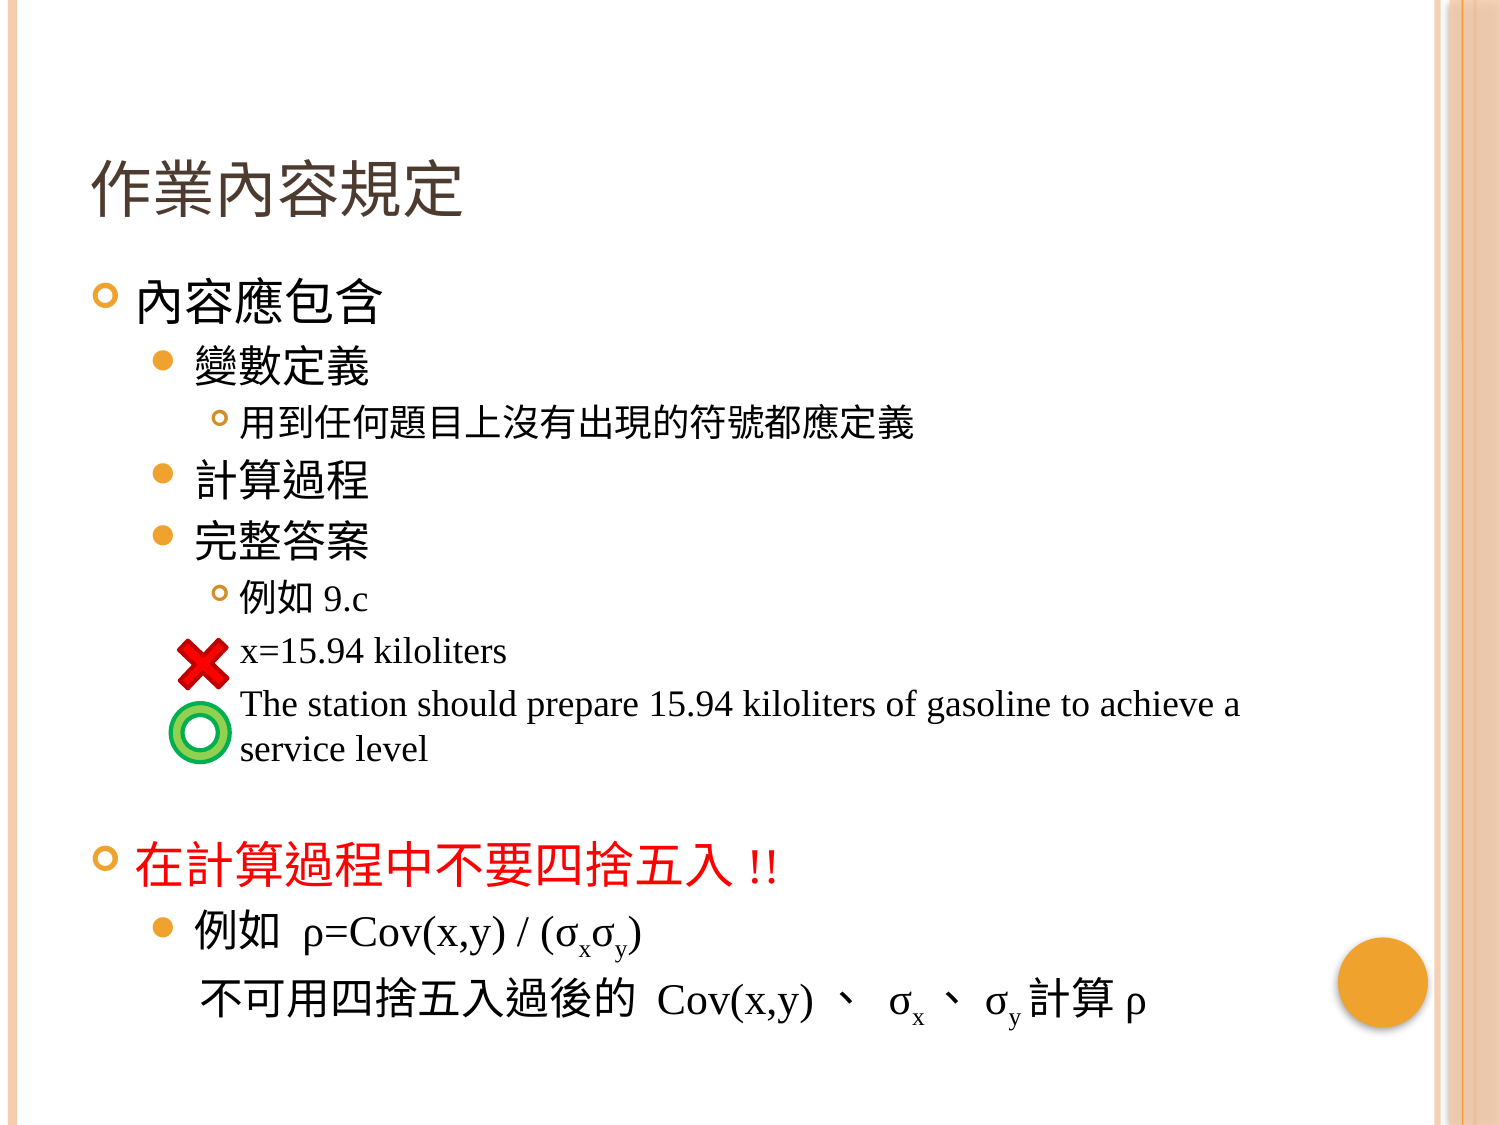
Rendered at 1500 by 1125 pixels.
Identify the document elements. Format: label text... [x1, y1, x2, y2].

text_box [168, 701, 232, 765]
list 內容應包含 變數定義 用到任何題目上沒有出現的符號都應定義 計算過程 完整答案 例如9.c x=15.94 kiloliters The station should prepare 15.94 kiloliters of gasoline to achieve a service level 在計算過程中不要四捨五入!! 例如 ρ=Cov(x,y) / (σxσy) 不可用四捨五入過後的 Cov(x,y)、 σx、σy計算ρ [75, 262, 1300, 1062]
text_box [176, 637, 230, 691]
title 作業內容規定 [75, 45, 1300, 233]
